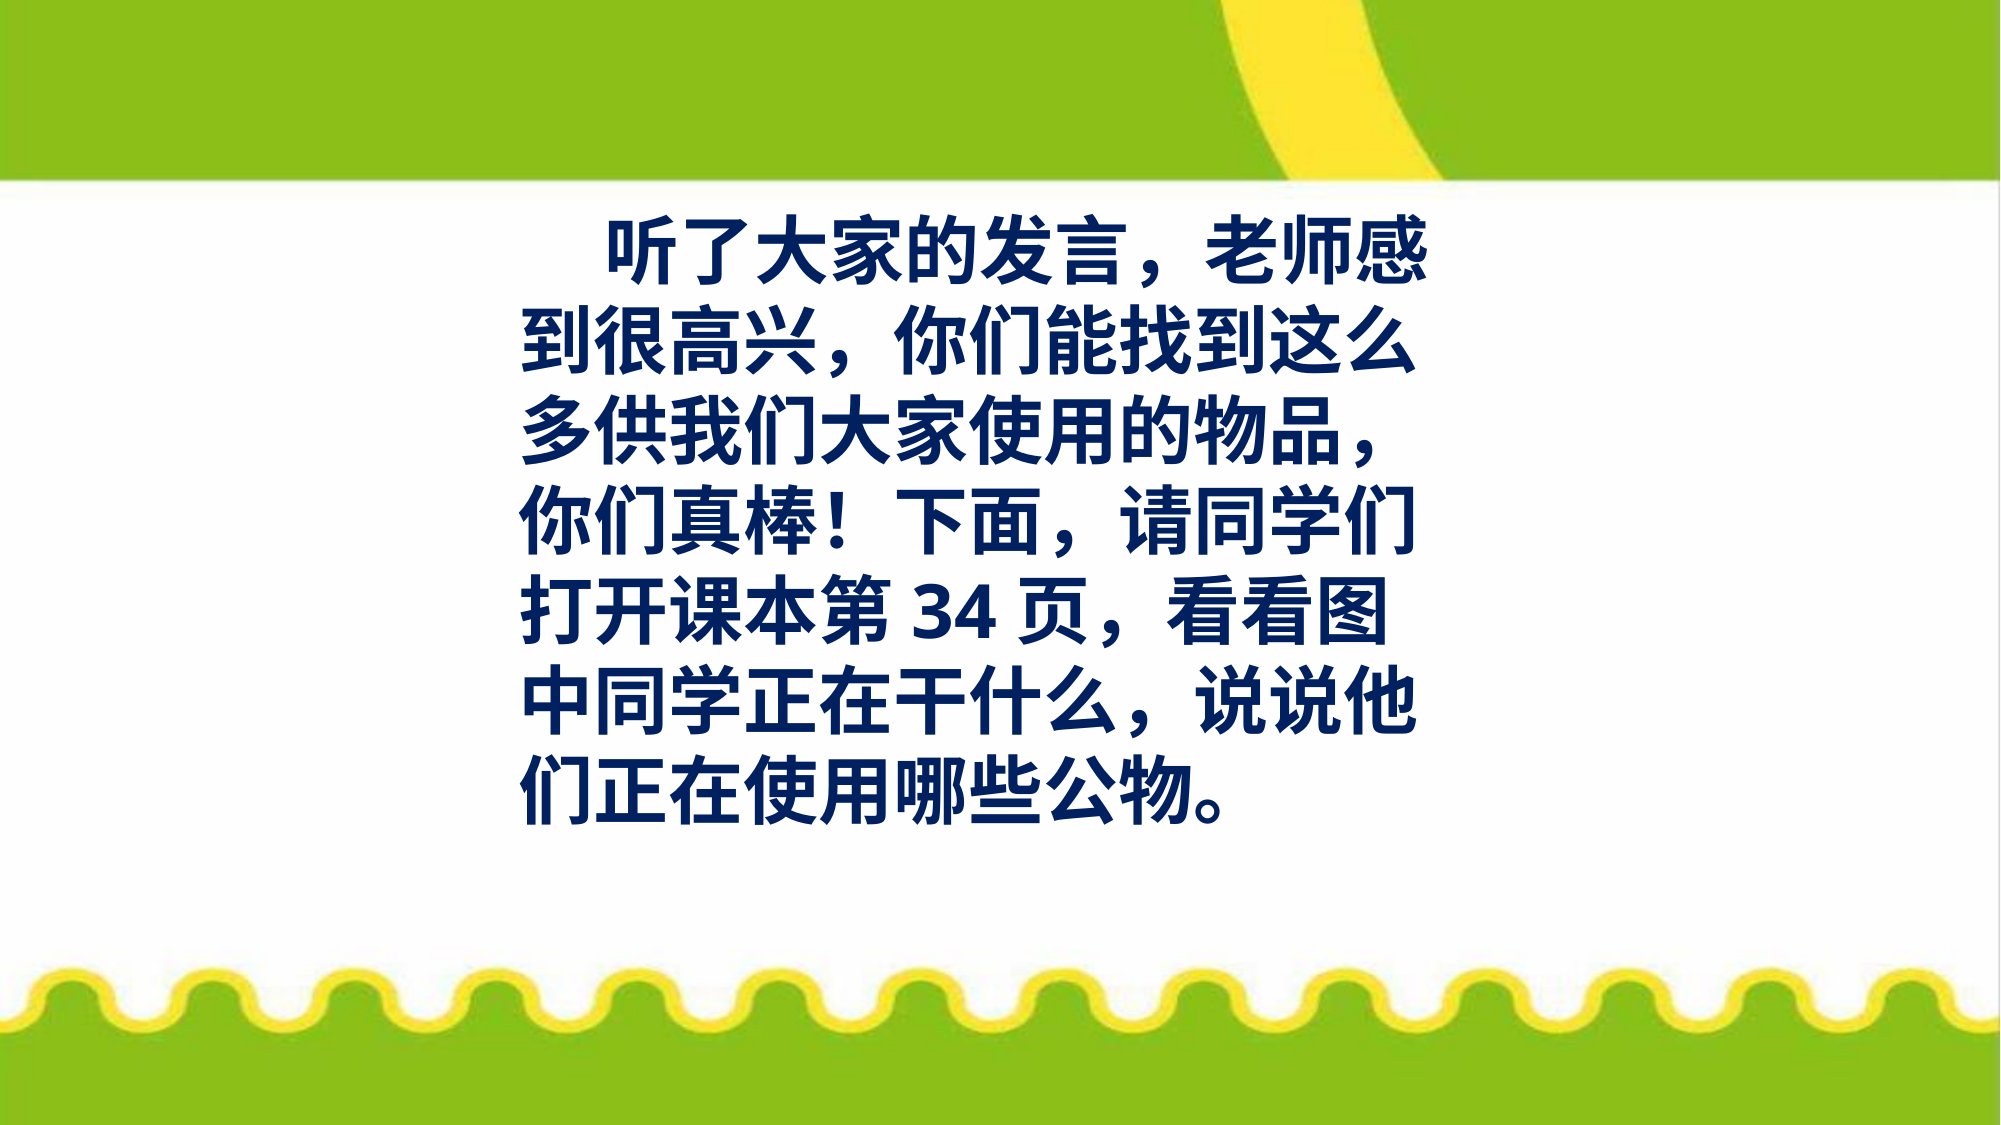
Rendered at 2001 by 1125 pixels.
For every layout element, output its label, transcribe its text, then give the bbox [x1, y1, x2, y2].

text_box 听了大家的发言，老师感到很高兴，你们能找到这么多供我们大家使用的物品，你们真棒！下面，请同学们打开课本第34页，看看图中同学正在干什么，说说他们正在使用哪些公物。 [503, 196, 1445, 842]
picture [0, 0, 2001, 1125]
